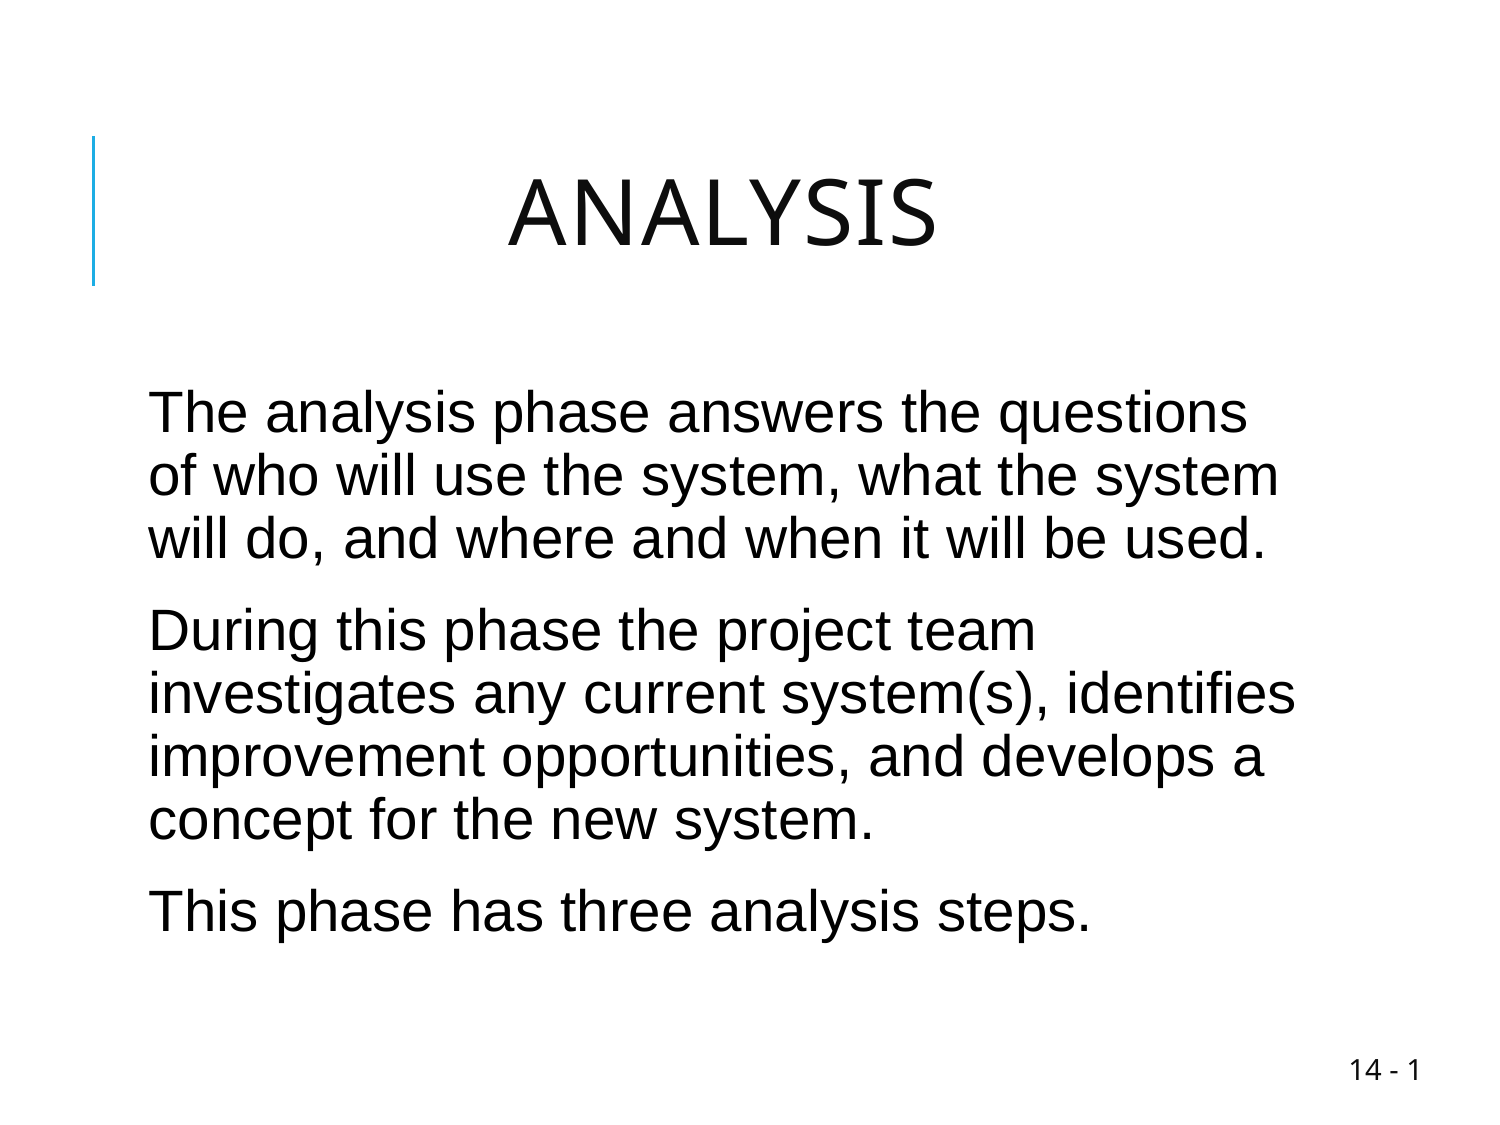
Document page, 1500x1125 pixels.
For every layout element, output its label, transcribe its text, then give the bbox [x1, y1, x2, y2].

title Analysis [126, 96, 1322, 342]
slide_number 1 - 14 [1333, 1061, 1454, 1107]
list The analysis phase answers the questions of who will use the system, what the system will do, and where and when it will be used. During this phase the project team investigates any current system(s), identifies improvement opportunities, and develops a concept for the new system. This phase has three analysis steps. [126, 375, 1322, 1035]
